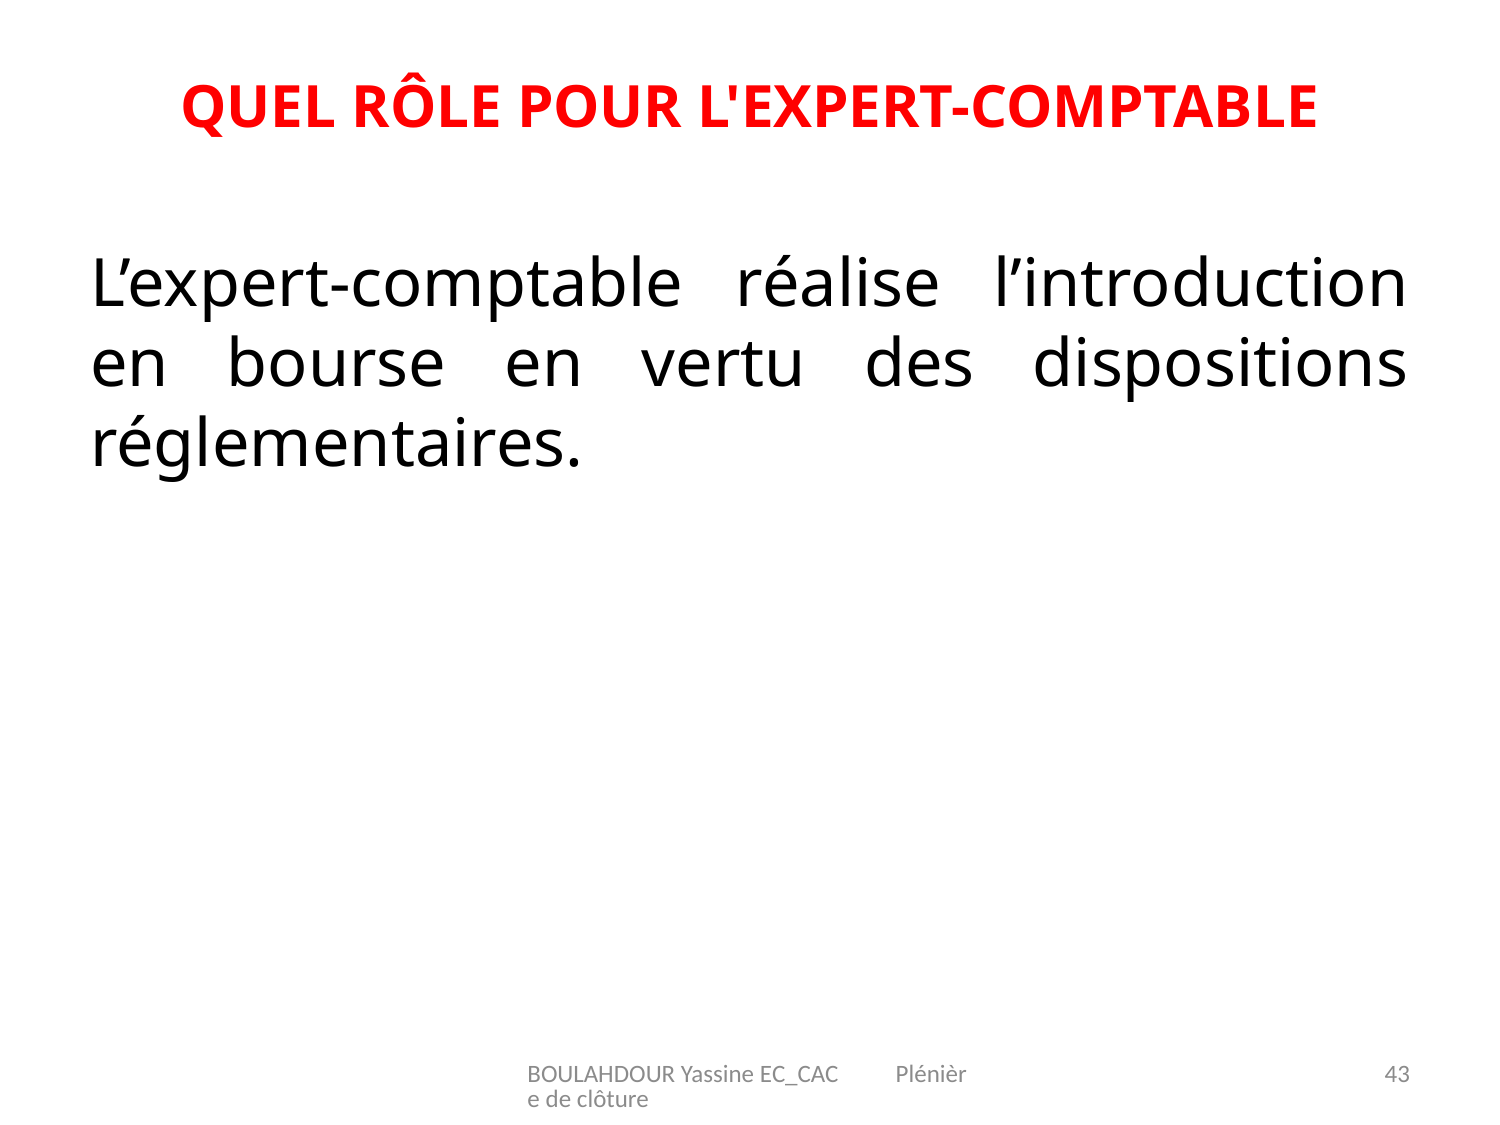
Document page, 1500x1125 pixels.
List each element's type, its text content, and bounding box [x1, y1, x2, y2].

footer BOULAHDOUR Yassine EC_CAC Plénière de clôture [512, 1042, 988, 1103]
title Quel rôle pour l'expert-comptable [75, 45, 1425, 231]
list L’expert-comptable réalise l’introduction en bourse en vertu des dispositions réglementaires. [75, 231, 1425, 1083]
slide_number 43 [1074, 1042, 1425, 1103]
